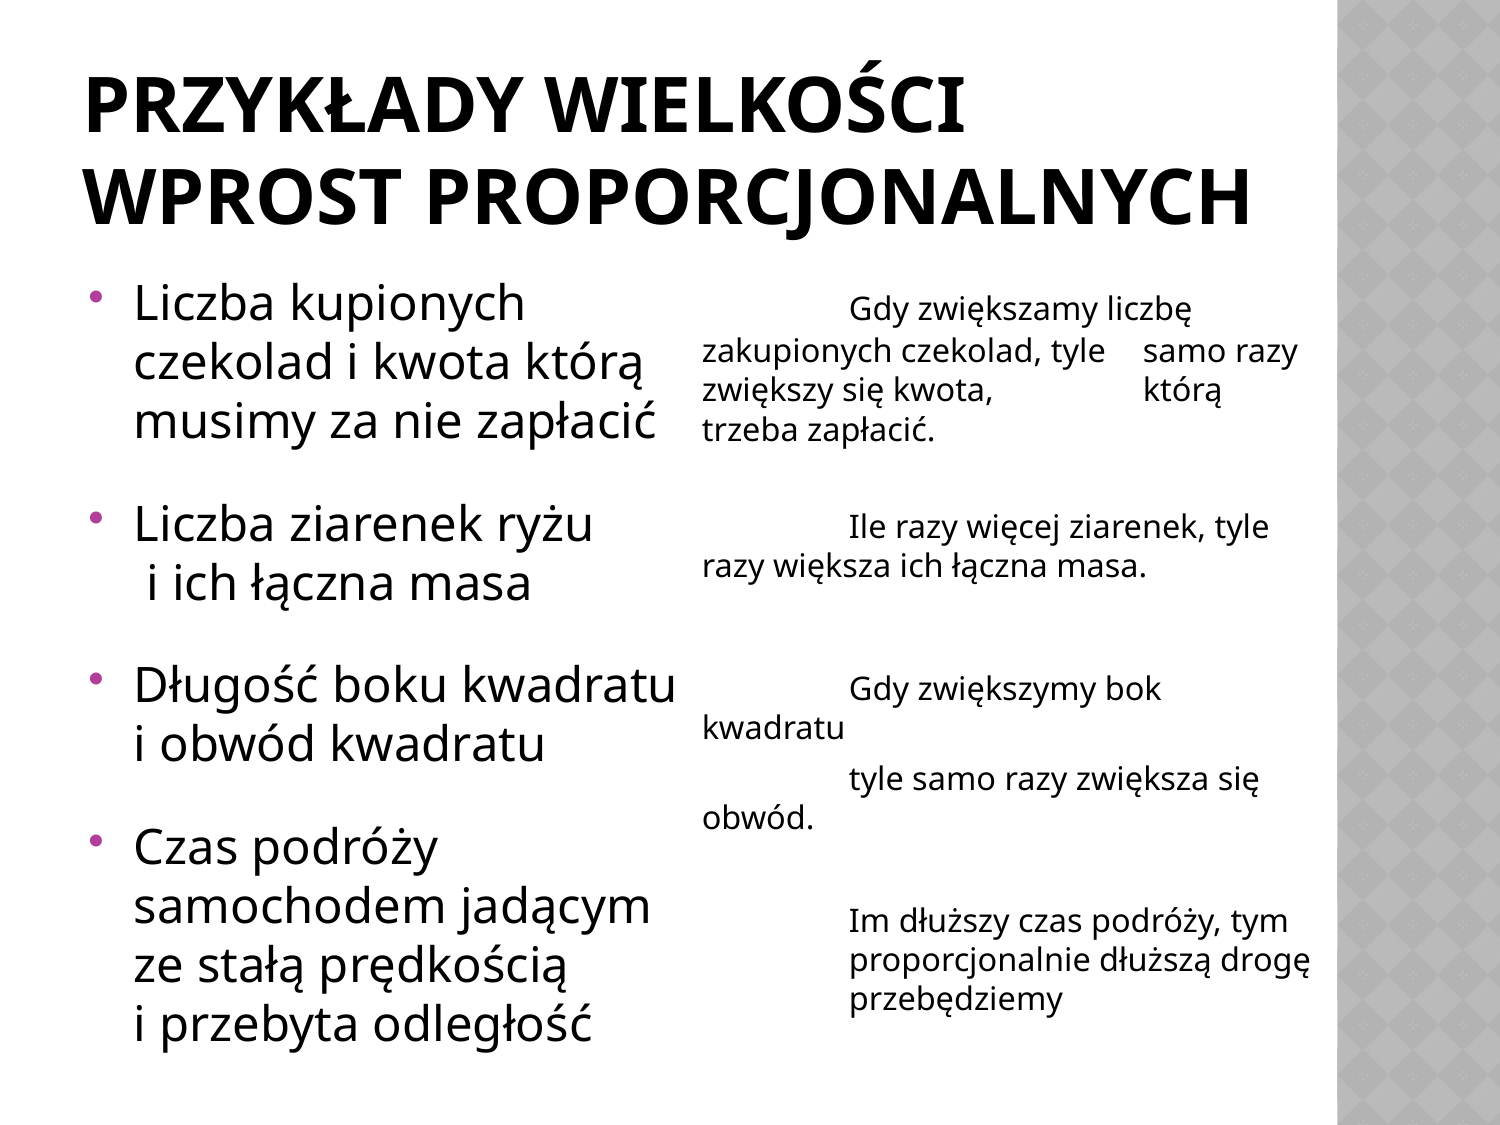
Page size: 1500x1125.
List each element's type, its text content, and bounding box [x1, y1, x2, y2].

title Przykłady wielkości wprost proporcjonalnych [75, 52, 1263, 240]
list Liczba kupionych czekolad i kwota którą musimy za nie zapłacić Liczba ziarenek ryżu i ich łączna masa Długość boku kwadratu i obwód kwadratu Czas podróży samochodem jadącym ze stałą prędkością i przebyta odległość Gdy zwiększamy liczbę zakupionych czekolad, tyle samo razy zwiększy się kwota, którą trzeba zapłacić. Ile razy więcej ziarenek, tyle razy większa ich łączna masa. Gdy zwiększymy bok kwadratu tyle samo razy zwiększa się obwód. Im dłuższy czas podróży, tym proporcjonalnie dłuższą drogę przebędziemy [75, 264, 1329, 1094]
